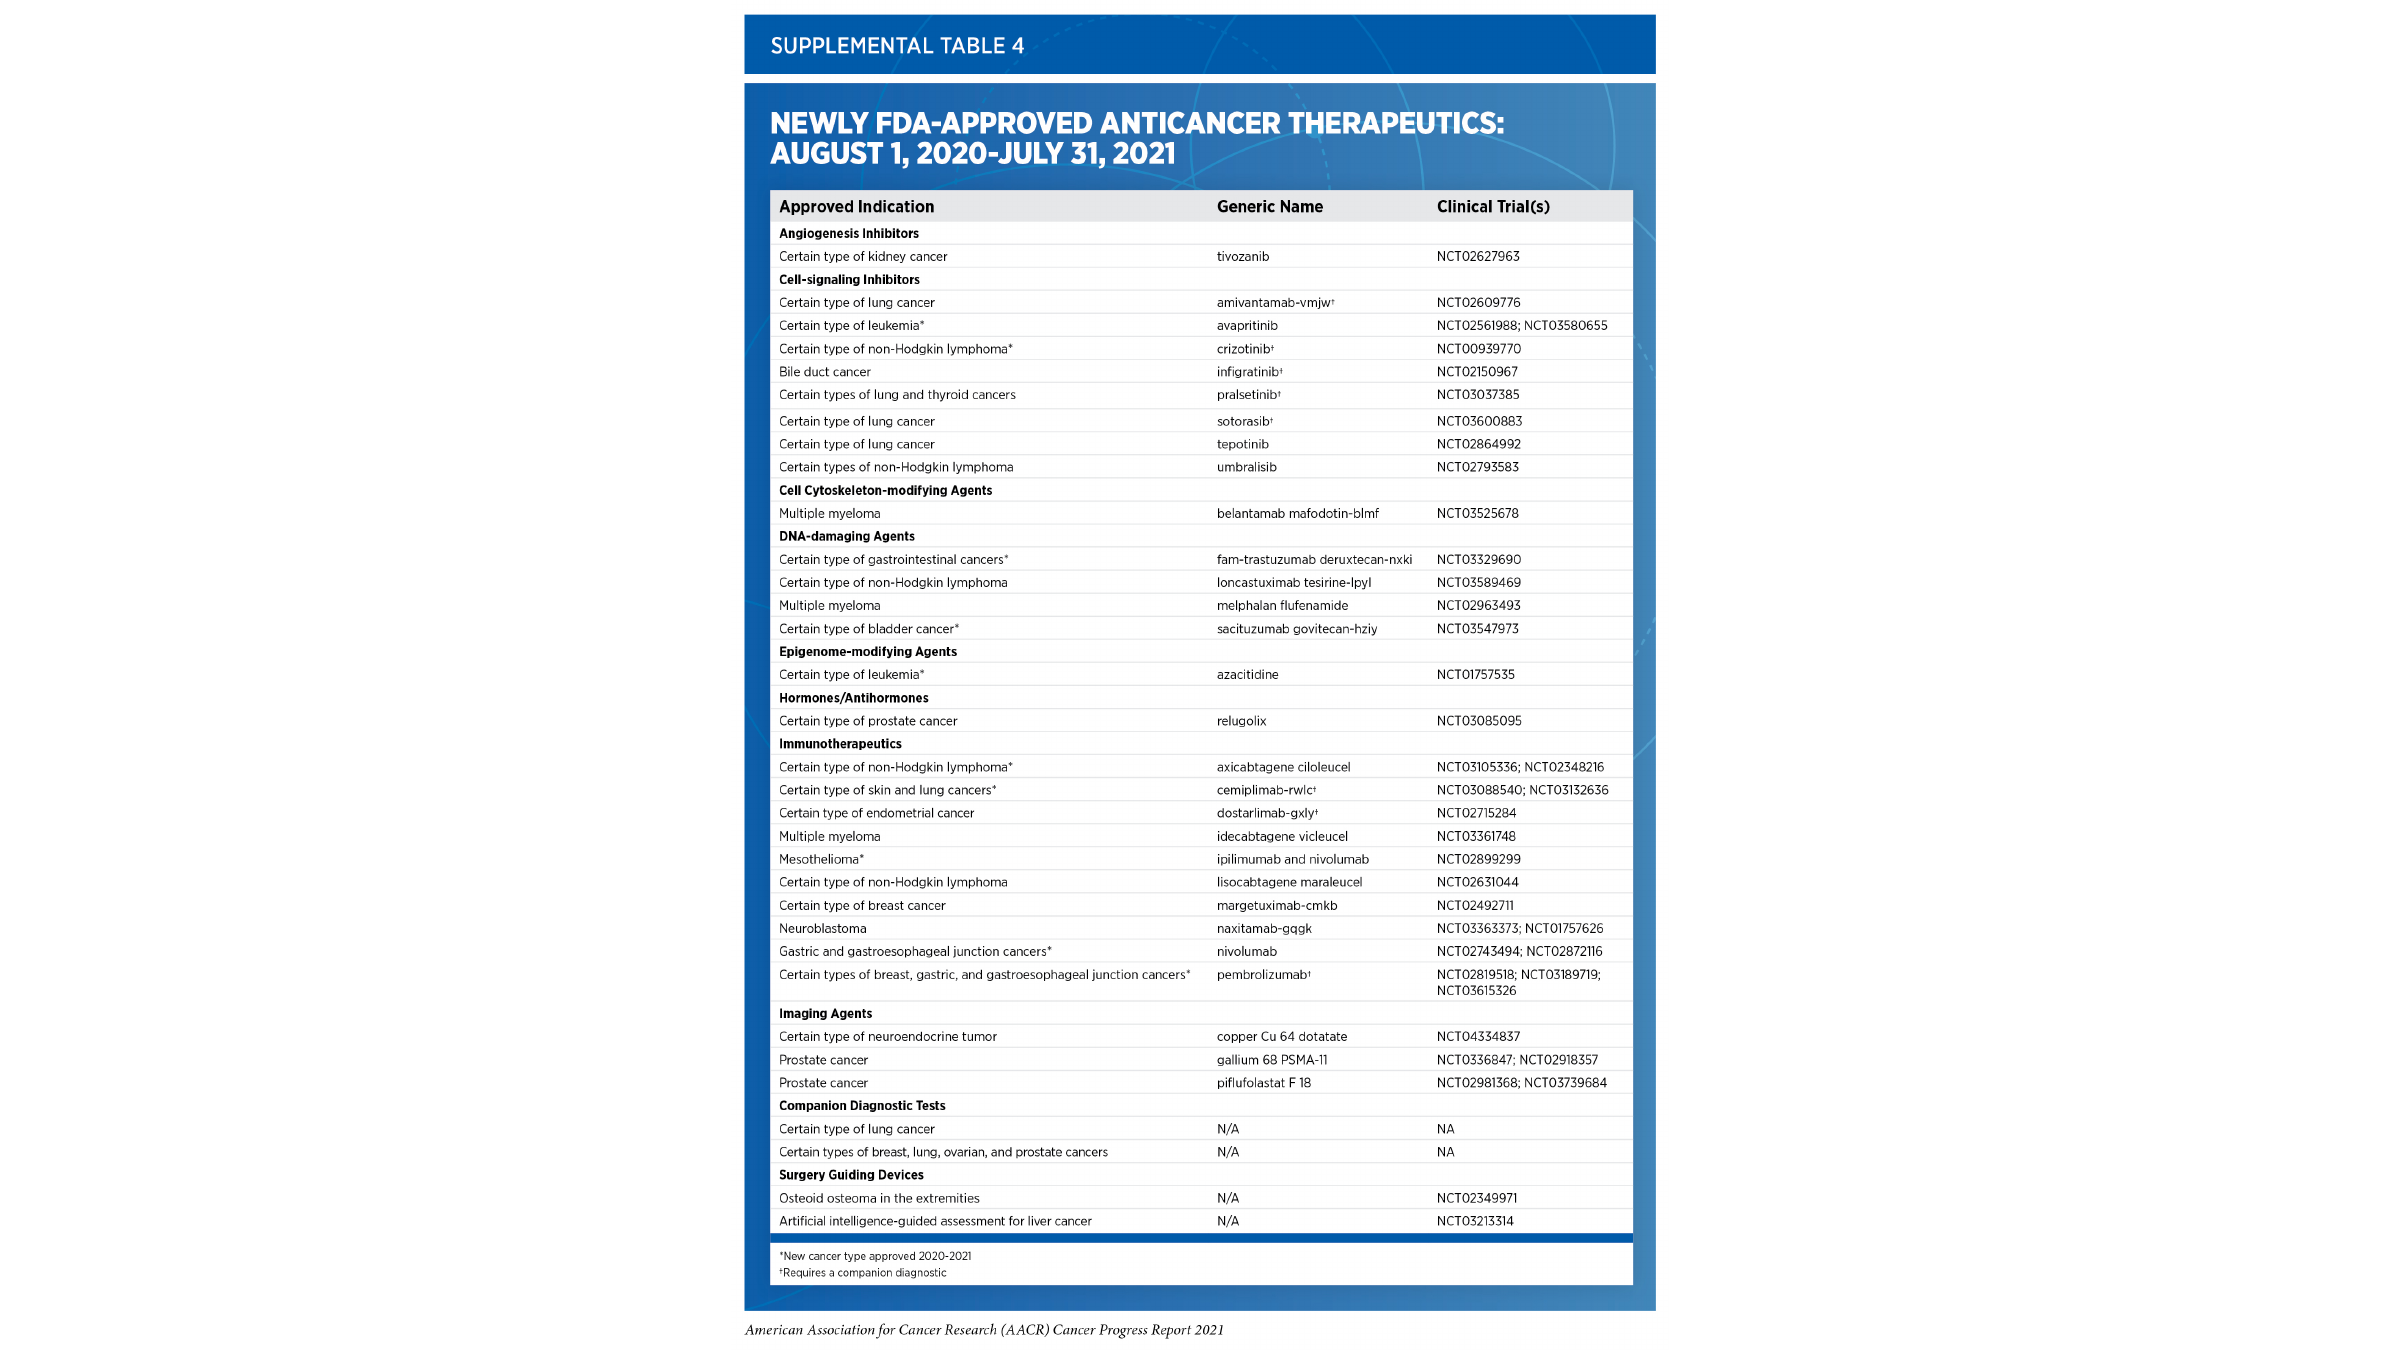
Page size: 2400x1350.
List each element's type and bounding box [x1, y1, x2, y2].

picture [731, 0, 1669, 1350]
